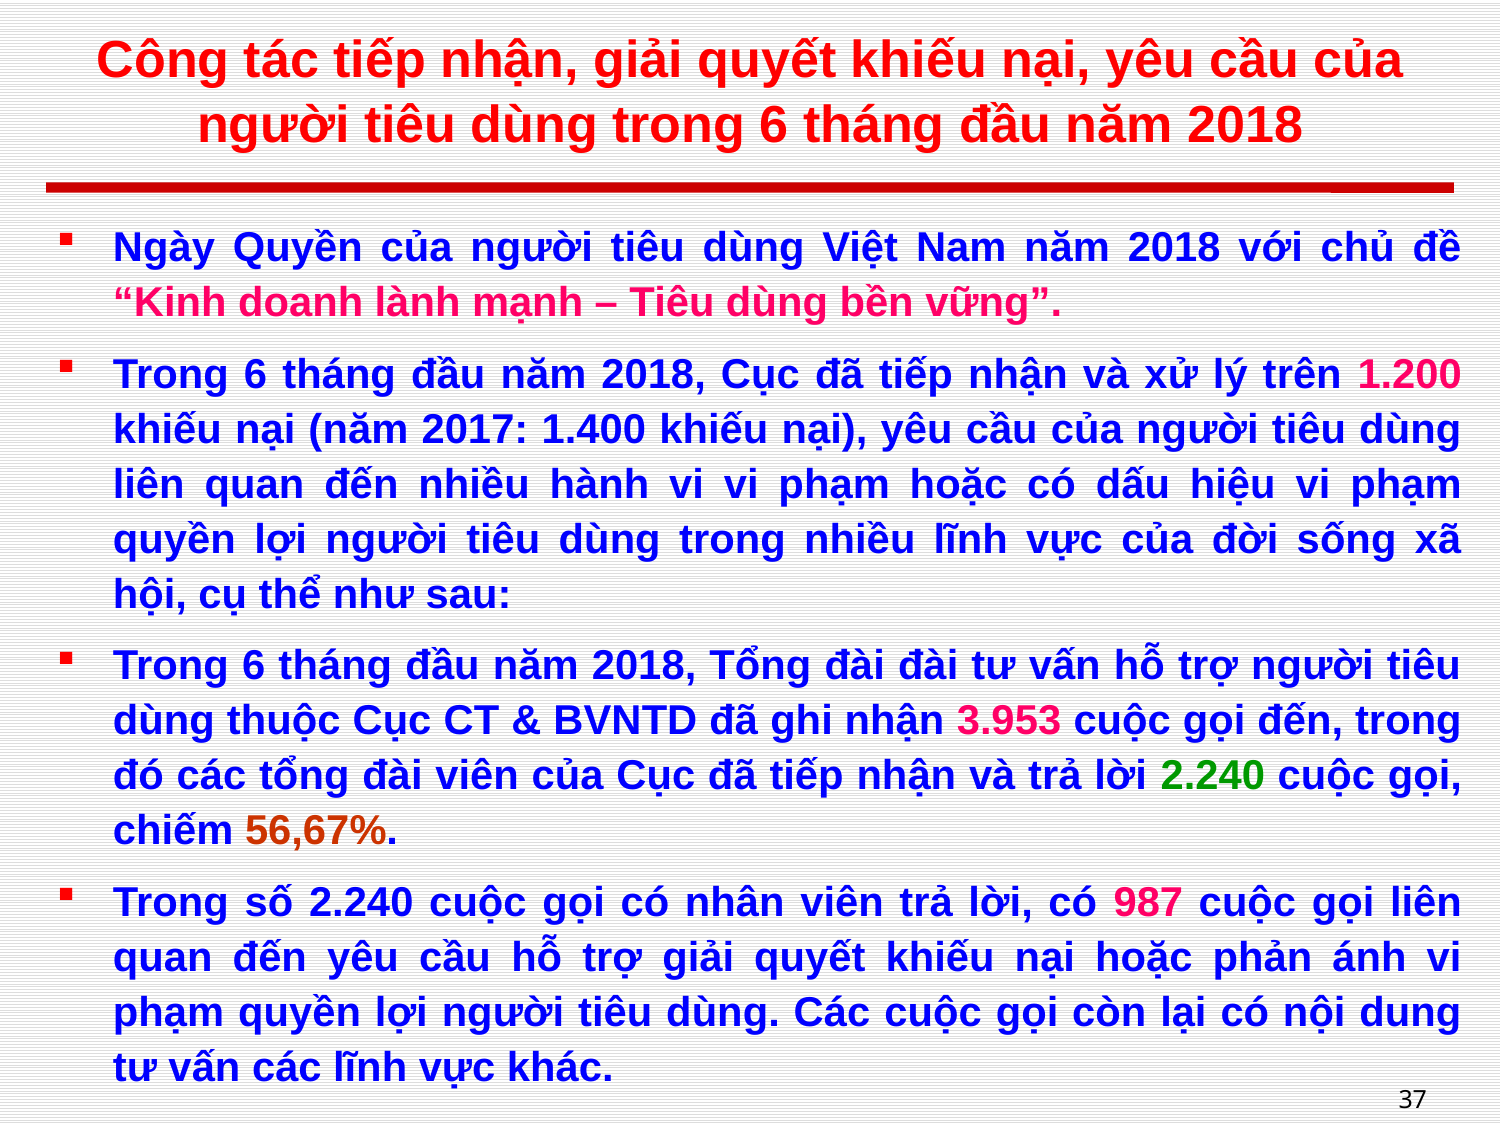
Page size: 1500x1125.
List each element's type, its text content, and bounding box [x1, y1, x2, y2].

title Công tác tiếp nhận, giải quyết khiếu nại, yêu cầu của người tiêu dùng trong 6 tháng đầu năm 2018 [38, 24, 1463, 150]
text_box Ngày Quyền của người tiêu dùng Việt Nam năm 2018 với chủ đề “Kinh doanh lành mạnh – Tiêu dùng bền vững”. Trong 6 tháng đầu năm 2018, Cục đã tiếp nhận và xử lý trên 1.200 khiếu nại (năm 2017: 1.400 khiếu nại), yêu cầu của người tiêu dùng liên quan đến nhiều hành vi vi phạm hoặc có dấu hiệu vi phạm quyền lợi người tiêu dùng trong nhiều lĩnh vực của đời sống xã hội, cụ thể như sau: Trong 6 tháng đầu năm 2018, Tổng đài đài tư vấn hỗ trợ người tiêu dùng thuộc Cục CT & BVNTD đã ghi nhận 3.953 cuộc gọi đến, trong đó các tổng đài viên của Cục đã tiếp nhận và trả lời 2.240 cuộc gọi, chiếm 56,67%. Trong số 2.240 cuộc gọi có nhân viên trả lời, có 987 cuộc gọi liên quan đến yêu cầu hỗ trợ giải quyết khiếu nại hoặc phản ánh vi phạm quyền lợi người tiêu dùng. Các cuộc gọi còn lại có nội dung tư vấn các lĩnh vực khác. [23, 199, 1477, 1088]
